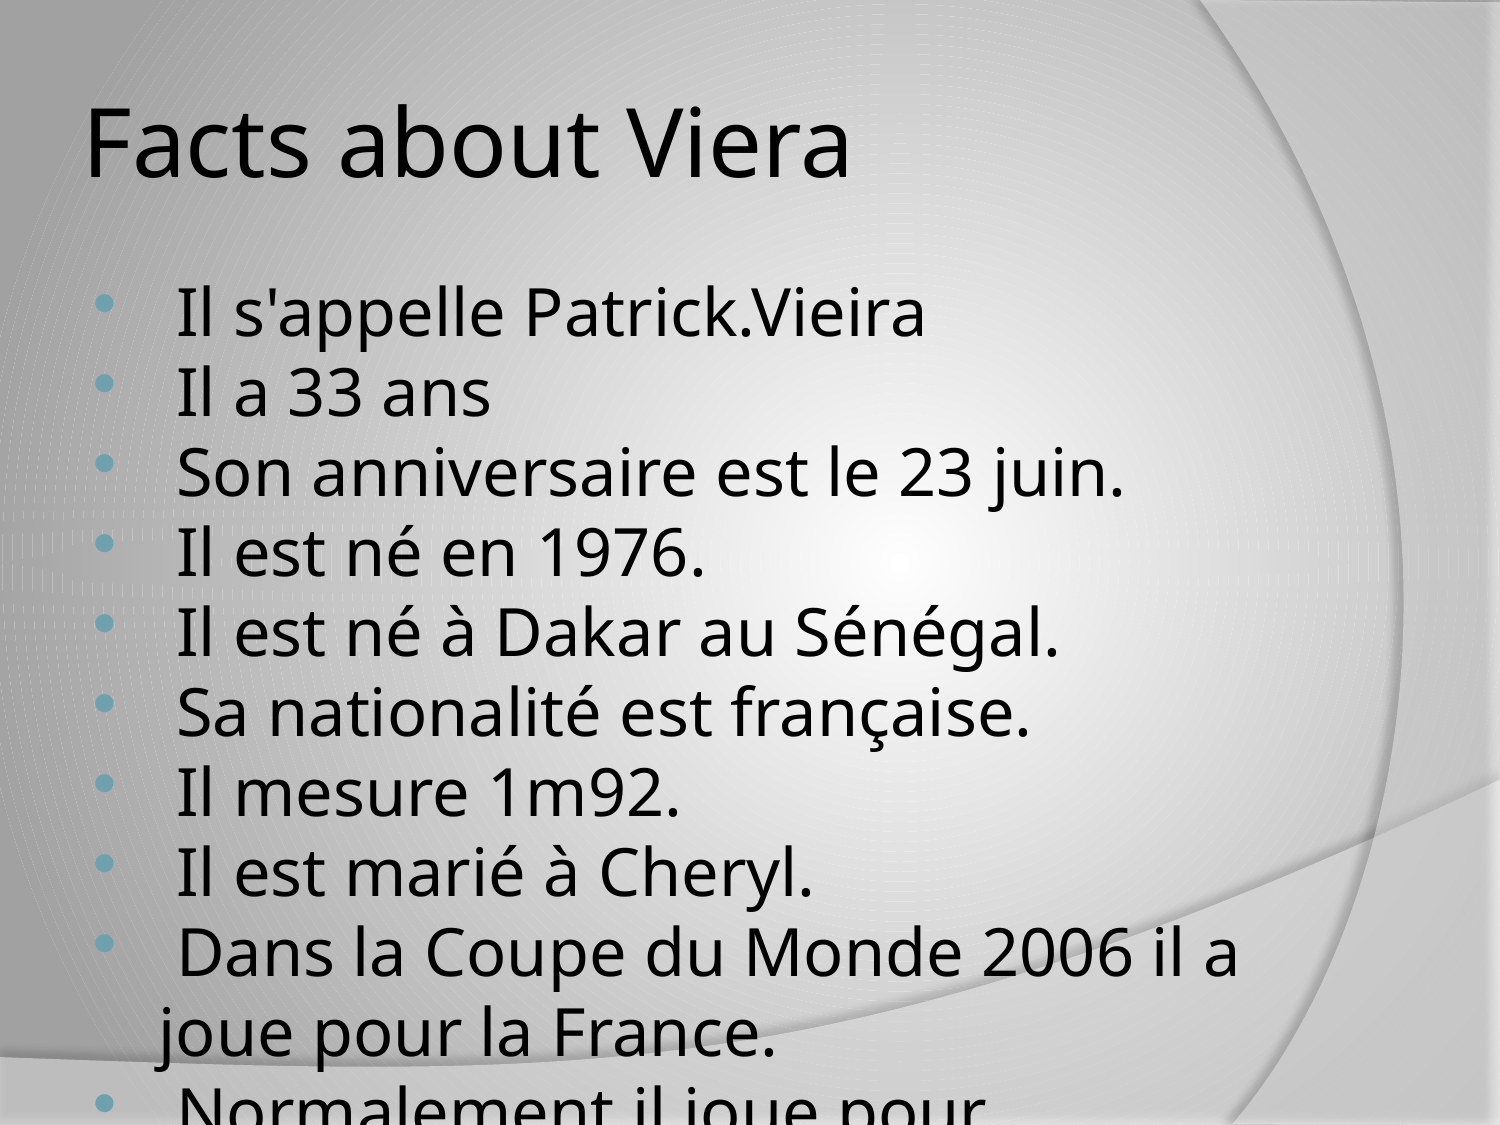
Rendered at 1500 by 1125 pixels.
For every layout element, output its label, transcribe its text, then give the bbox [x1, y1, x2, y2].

list Il s'appelle Patrick.Vieira Il a 33 ans Son anniversaire est le 23 juin. Il est né en 1976. Il est né à Dakar au Sénégal. Sa nationalité est française. Il mesure 1m92. Il est marié à Cheryl. Dans la Coupe du Monde 2006 il a joue pour la France. Normalement il joue pour Manchester City. [75, 262, 1300, 1005]
title Facts about Viera [75, 45, 1300, 233]
